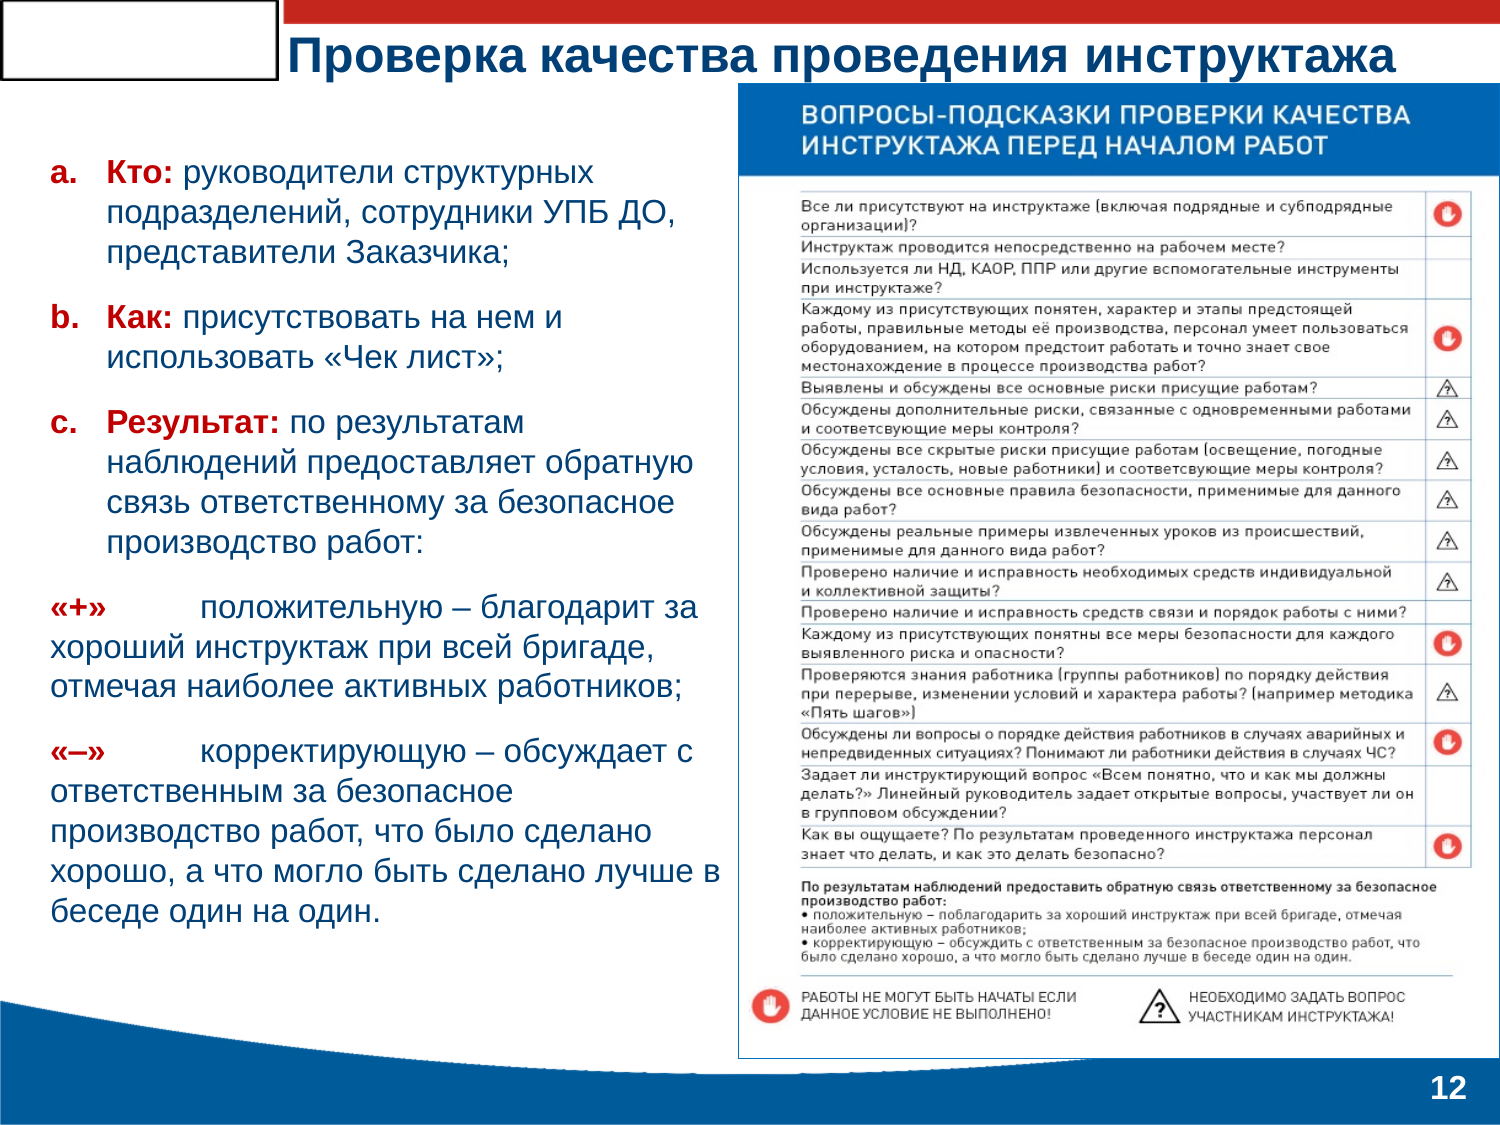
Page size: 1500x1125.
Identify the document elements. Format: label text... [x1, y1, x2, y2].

text_box Проверка качества проведения инструктажа [287, 0, 1452, 84]
picture [0, 0, 1500, 1125]
slide_number 12 [938, 1067, 1483, 1107]
text_box Кто: руководители структурных подразделений, сотрудники УПБ ДО, представители Заказчика; Как: присутствовать на нем и использовать «Чек лист»; Результат: по результатам наблюдений предоставляет обратную связь ответственному за безопасное производство работ: «+» положительную – благодарит за хороший инструктаж при всей бригаде, отмечая наиболее активных работников; «‒» корректирующую – обсуждает с ответственным за безопасное производство работ, что было сделано хорошо, а что могло быть сделано лучше в беседе один на один. [35, 143, 732, 937]
